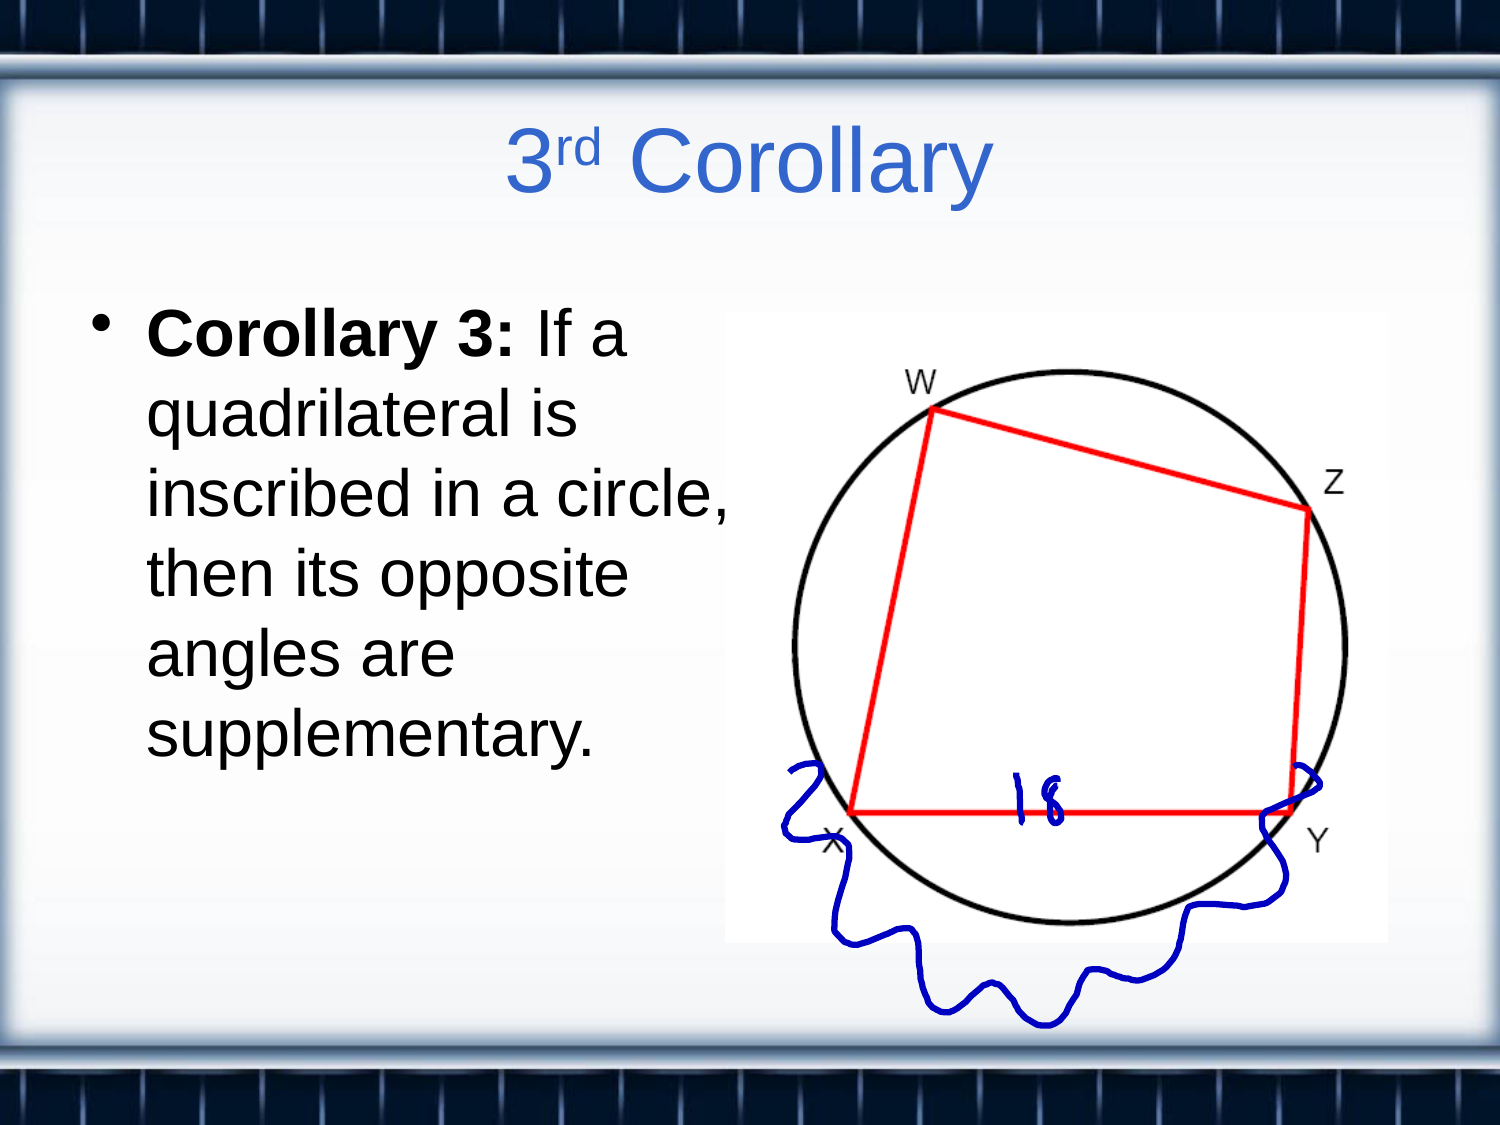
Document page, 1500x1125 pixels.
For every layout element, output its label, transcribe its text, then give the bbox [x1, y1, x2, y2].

picture [0, 0, 1500, 1125]
text_box [917, 954, 1177, 1027]
list Corollary 3: If a quadrilateral is inscribed in a circle, then its opposite angles are supplementary. [74, 282, 763, 1038]
title 3rd Corollary [74, 62, 1426, 251]
